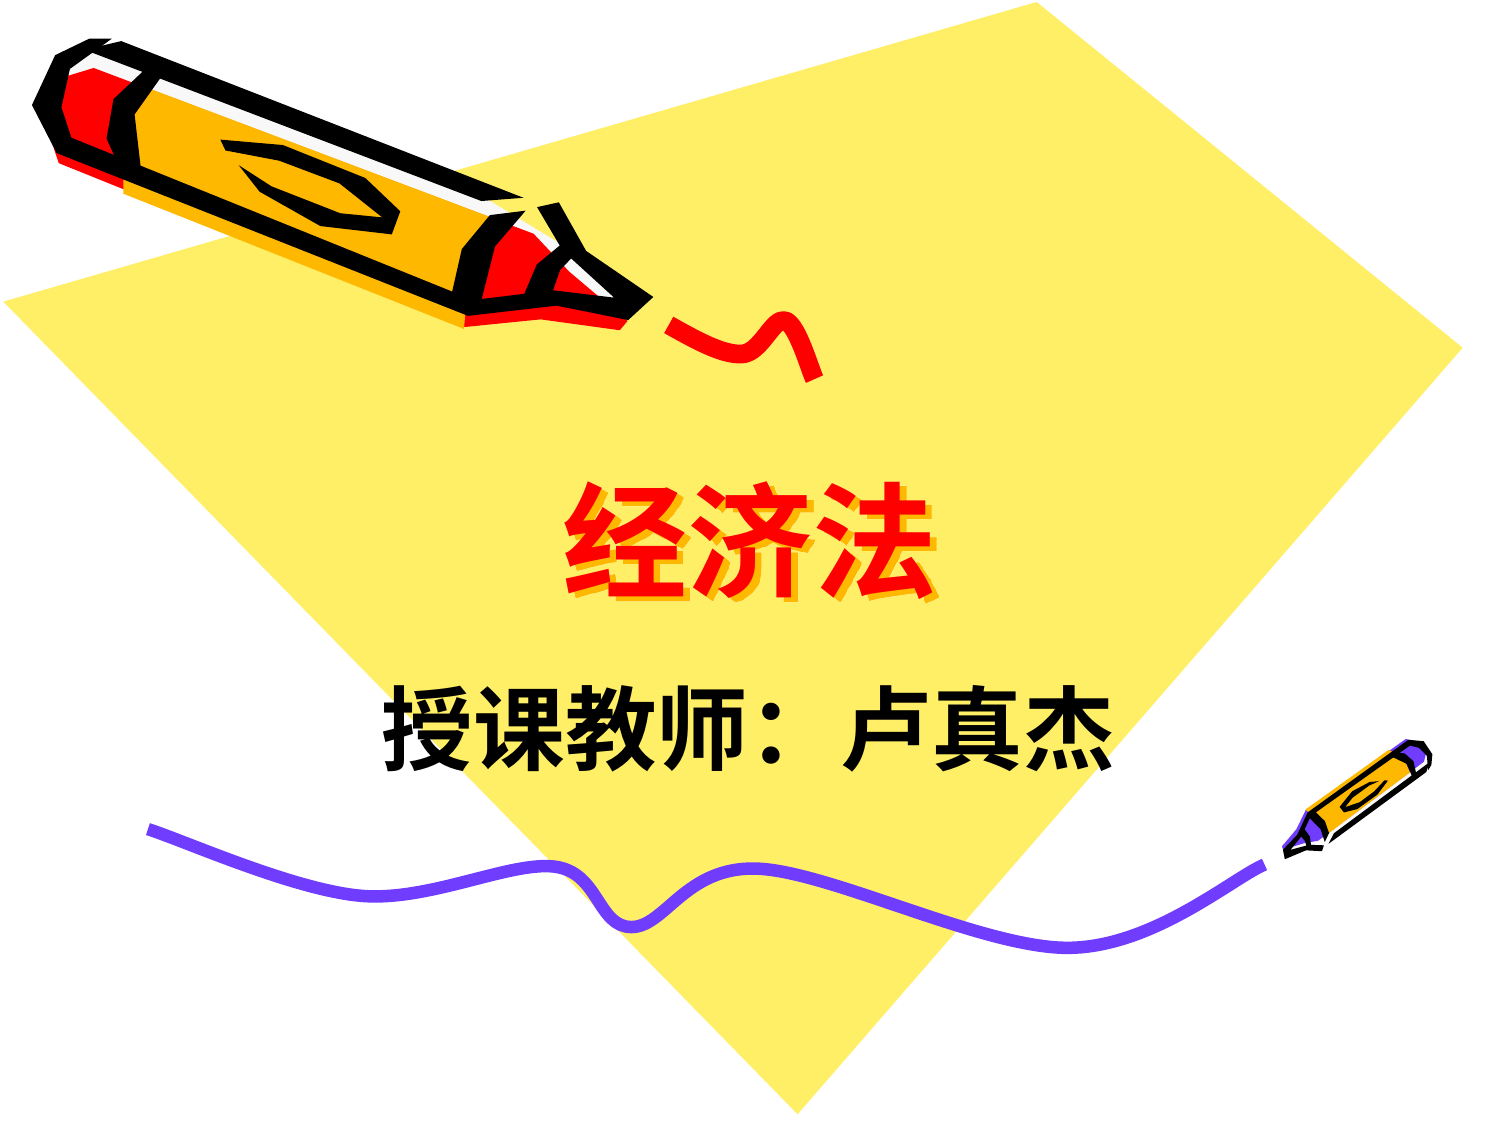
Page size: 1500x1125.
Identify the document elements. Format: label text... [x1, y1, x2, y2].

subtitle 授课教师：卢真杰 [253, 664, 1244, 830]
title 经济法 [224, 247, 1276, 622]
